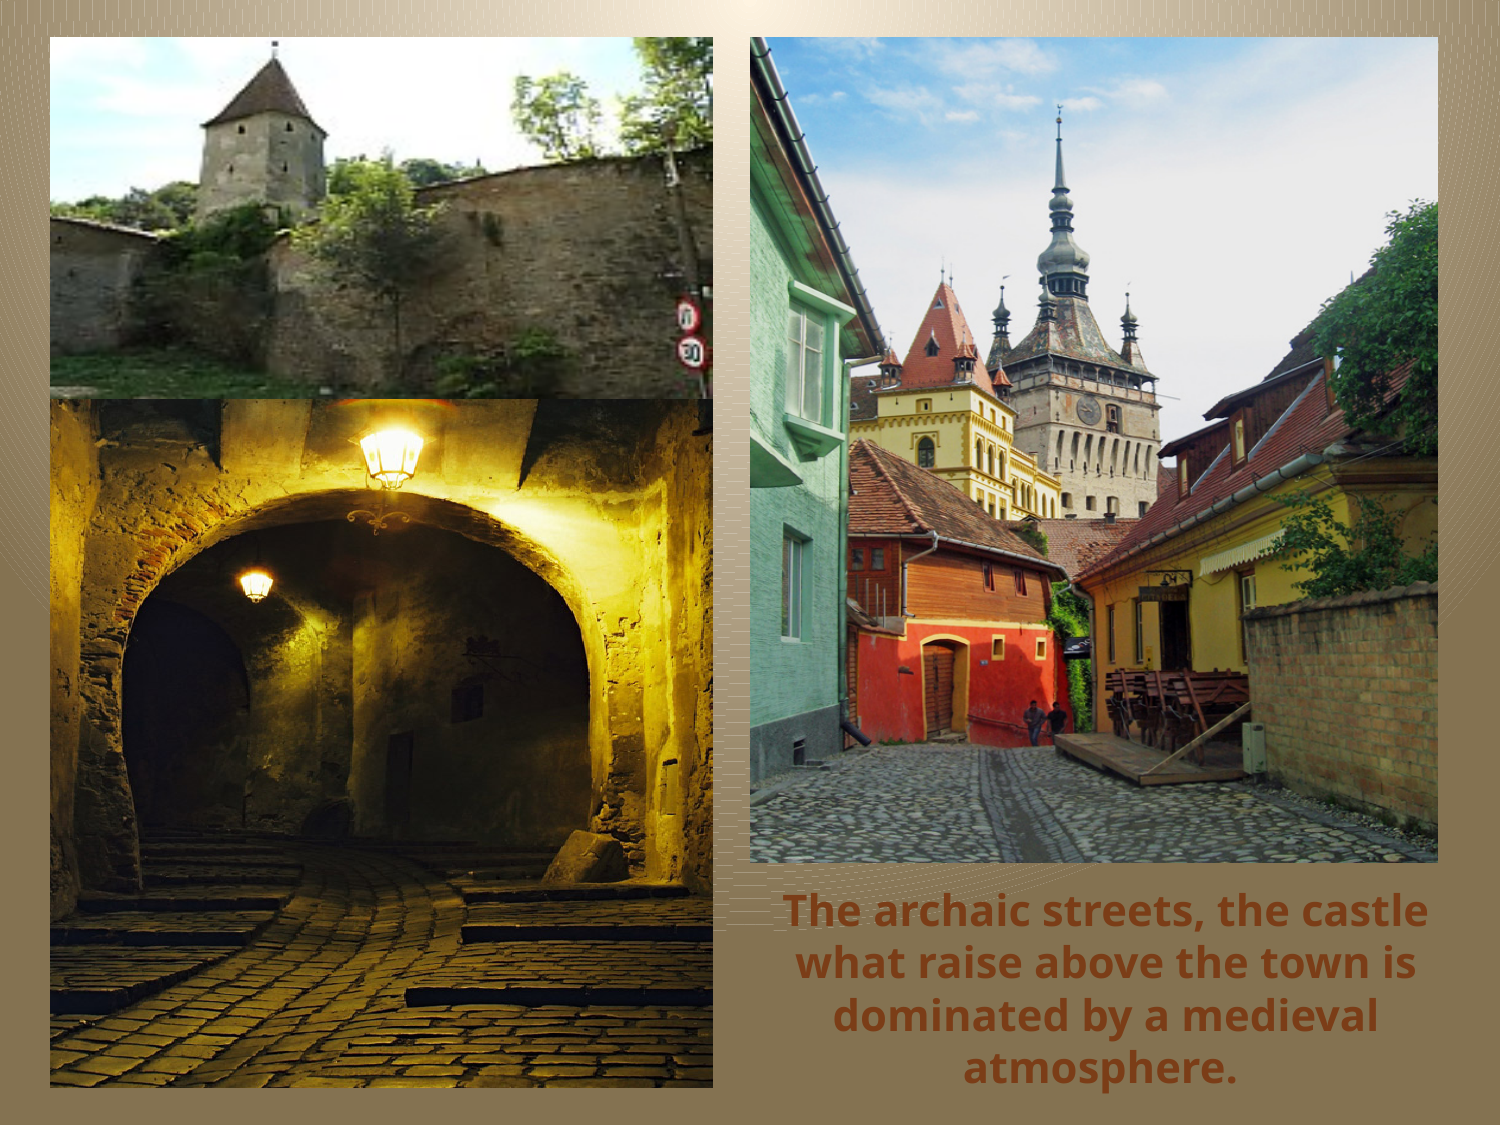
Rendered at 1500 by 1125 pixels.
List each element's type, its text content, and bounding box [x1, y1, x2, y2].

title The archaic streets, the castle what raise above the town is dominated by a medieval atmosphere. [762, 875, 1450, 1100]
picture [49, 37, 713, 1088]
picture [749, 37, 1438, 863]
